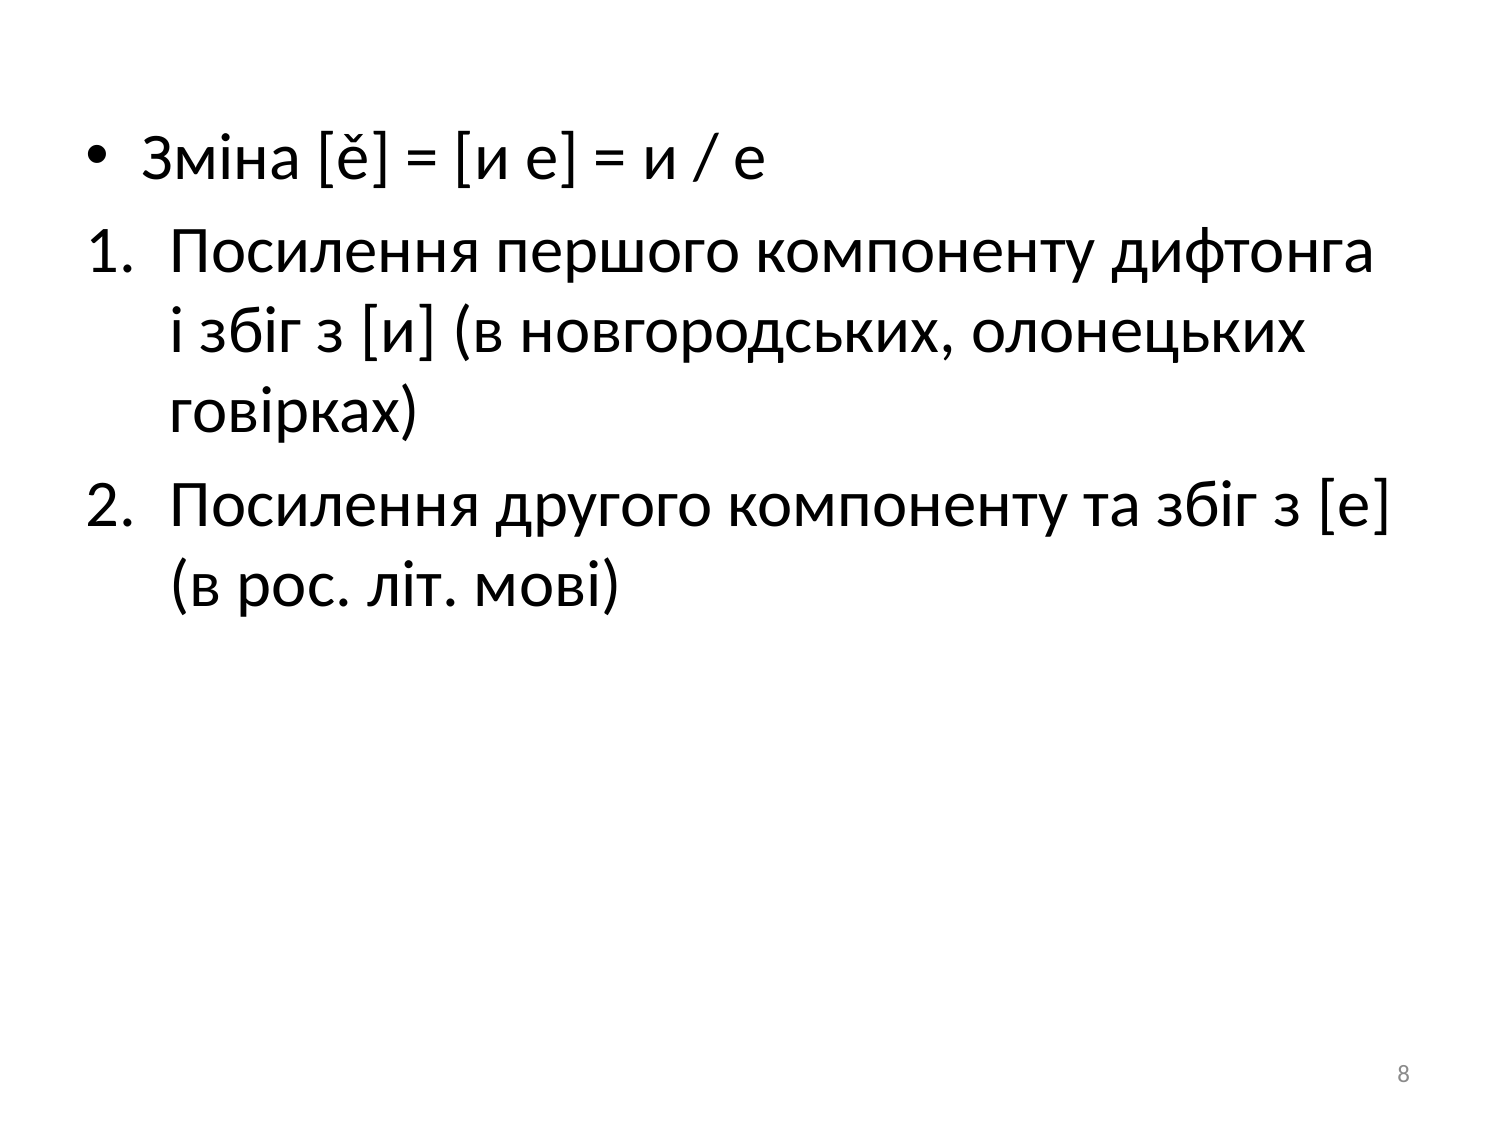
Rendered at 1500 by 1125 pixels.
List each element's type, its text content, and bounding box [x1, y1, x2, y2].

slide_number 8 [1074, 1042, 1425, 1103]
list Зміна [ě] = [и е] = и / е Посилення першого компоненту дифтонга і збіг з [и] (в новгородських, олонецьких говірках) Посилення другого компоненту та збіг з [е] (в рос. літ. мові) [70, 105, 1421, 848]
